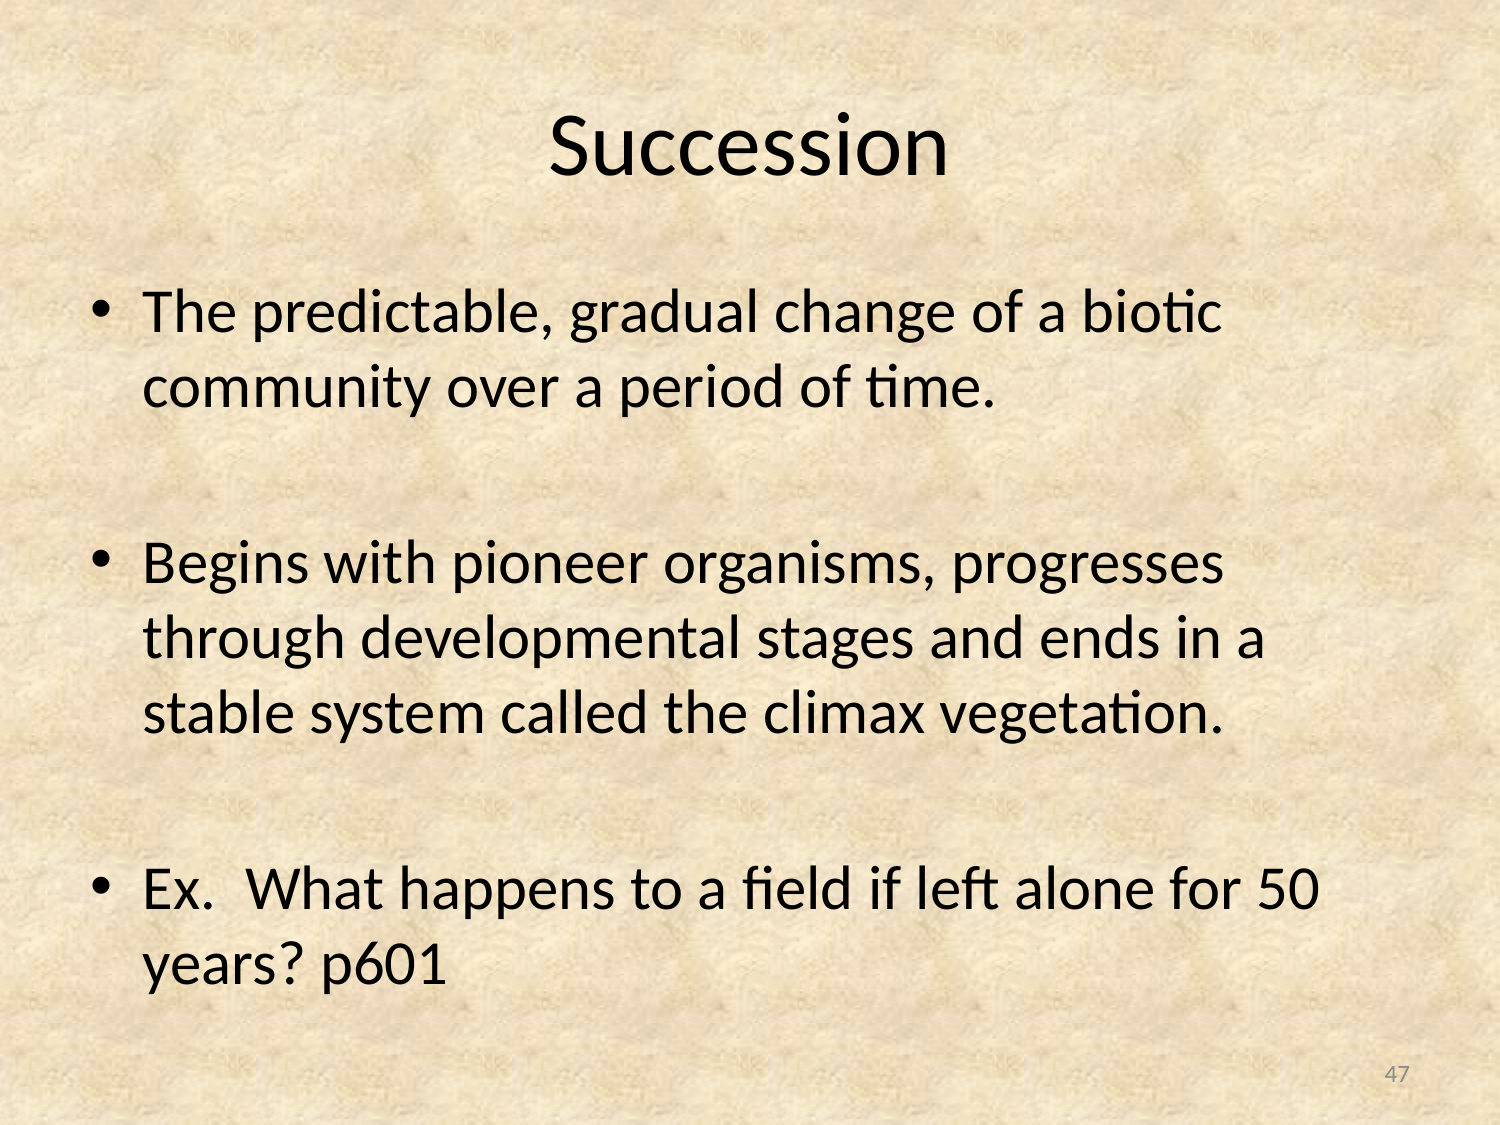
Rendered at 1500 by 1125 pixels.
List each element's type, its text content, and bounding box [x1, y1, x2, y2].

slide_number 47 [1074, 1042, 1425, 1103]
title Succession [75, 45, 1425, 233]
list The predictable, gradual change of a biotic community over a period of time. Begins with pioneer organisms, progresses through developmental stages and ends in a stable system called the climax vegetation. Ex. What happens to a field if left alone for 50 years? p601 [75, 262, 1425, 1005]
